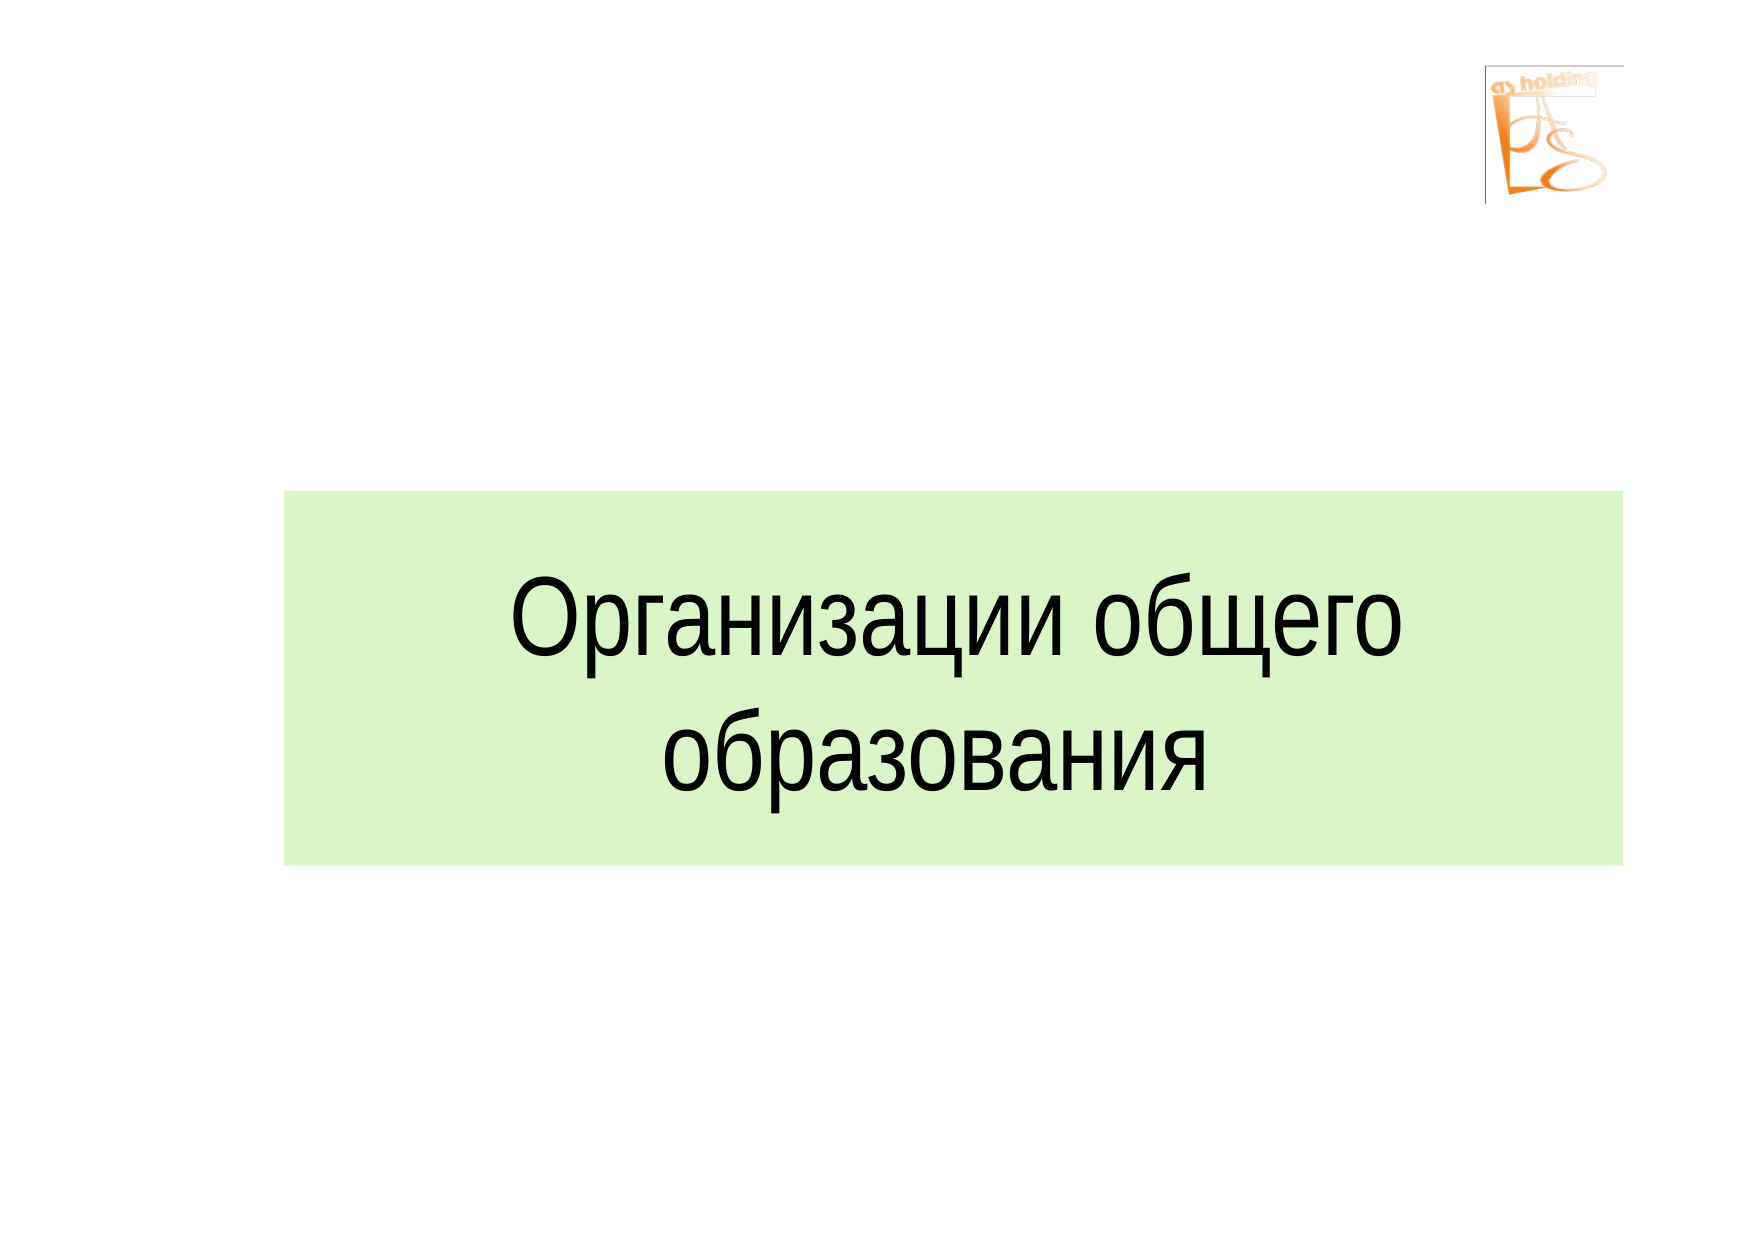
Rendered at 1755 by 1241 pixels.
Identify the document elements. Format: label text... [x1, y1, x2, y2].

picture [1484, 65, 1624, 204]
text_box Организации общего образования [283, 490, 1624, 866]
